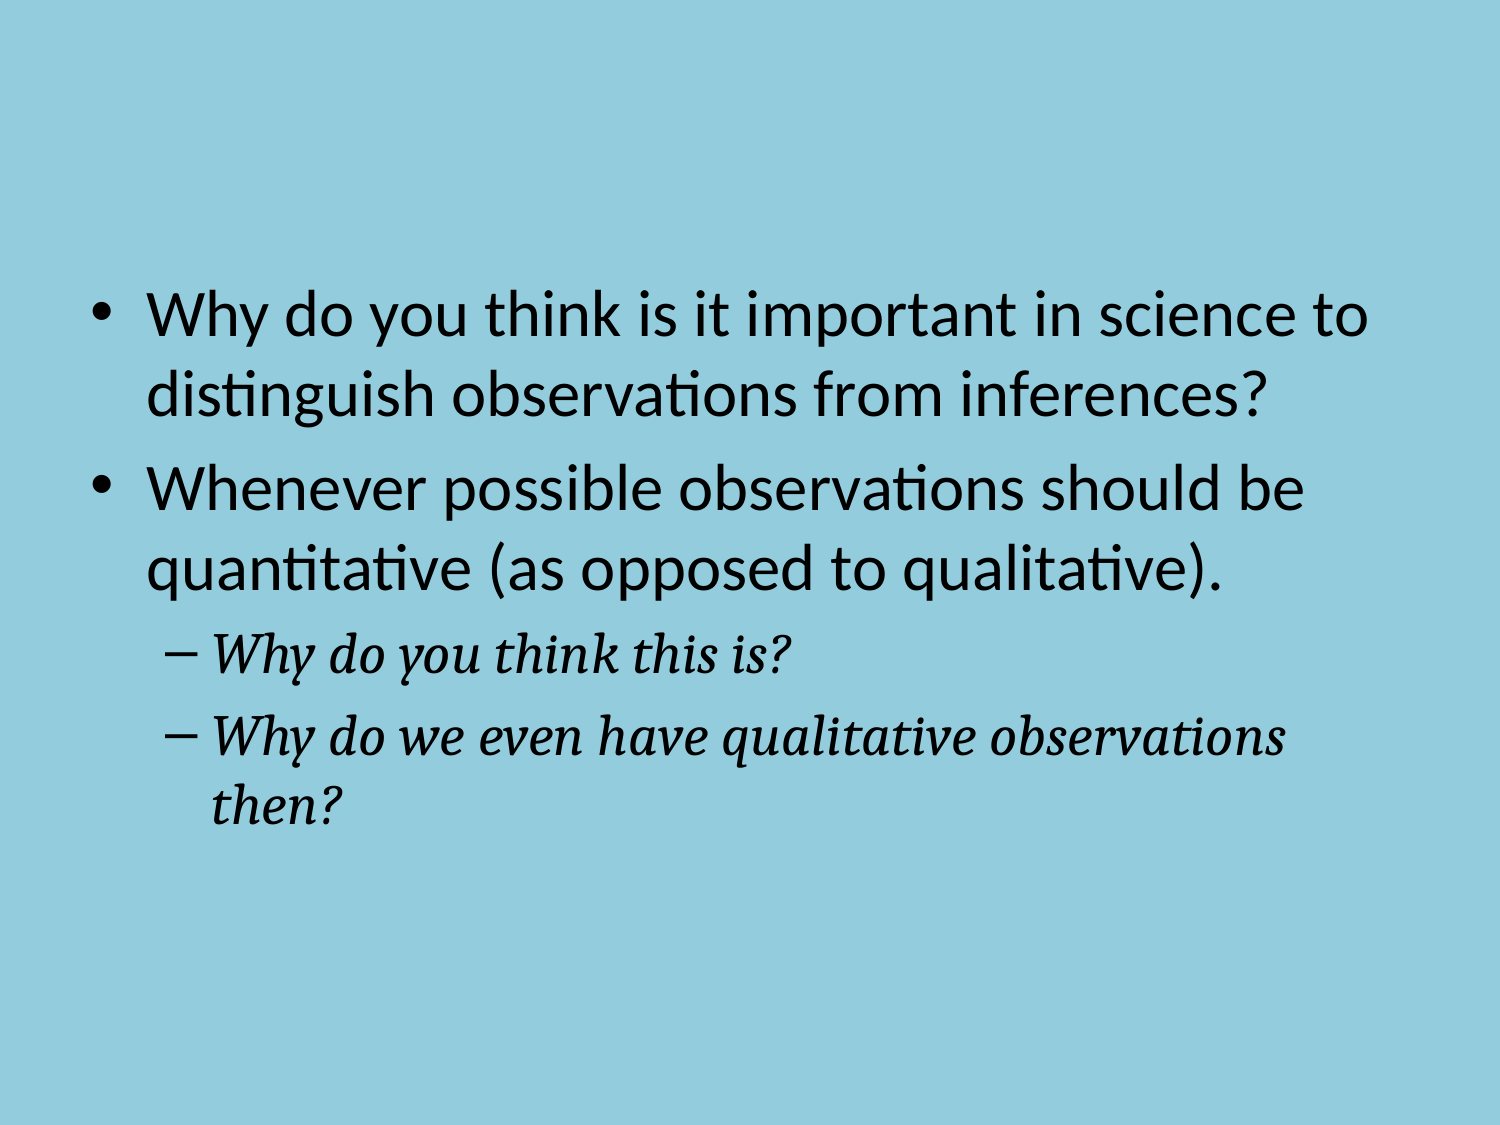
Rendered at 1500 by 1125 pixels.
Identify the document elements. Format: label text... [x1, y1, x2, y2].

list Why do you think is it important in science to distinguish observations from inferences? Whenever possible observations should be quantitative (as opposed to qualitative). Why do you think this is? Why do we even have qualitative observations then? [75, 262, 1425, 1005]
